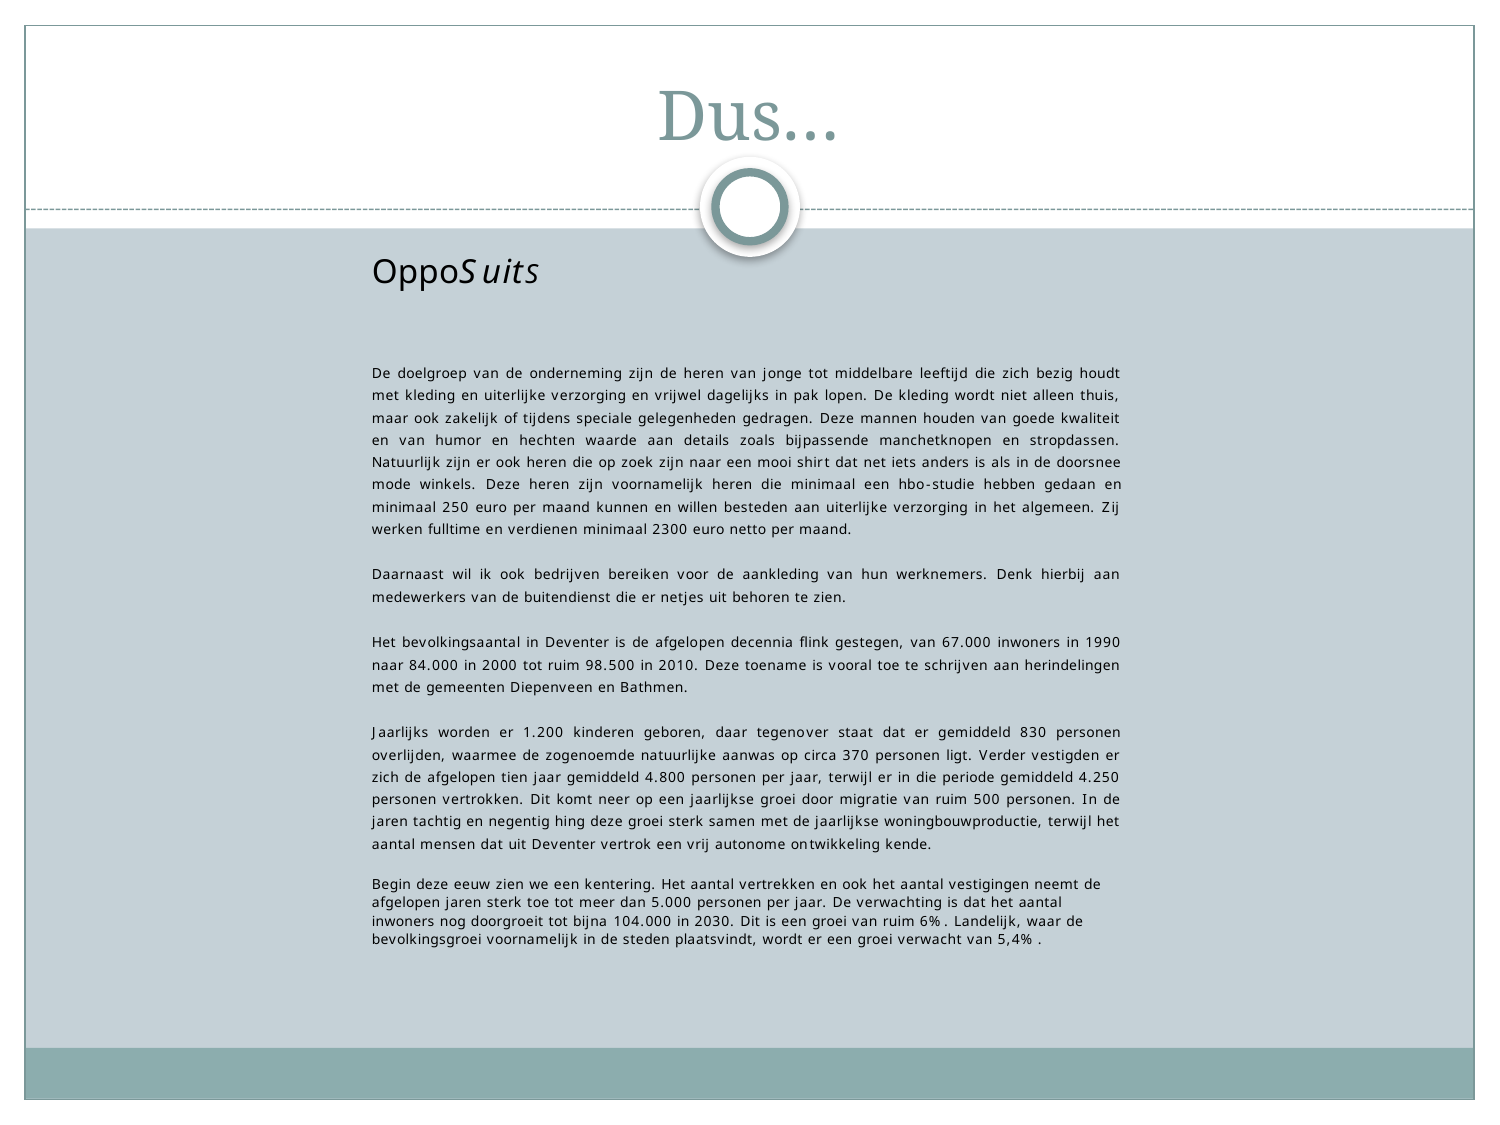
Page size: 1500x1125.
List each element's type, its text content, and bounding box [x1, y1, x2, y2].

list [371, 250, 1123, 1001]
title Dus… [49, 37, 1450, 162]
